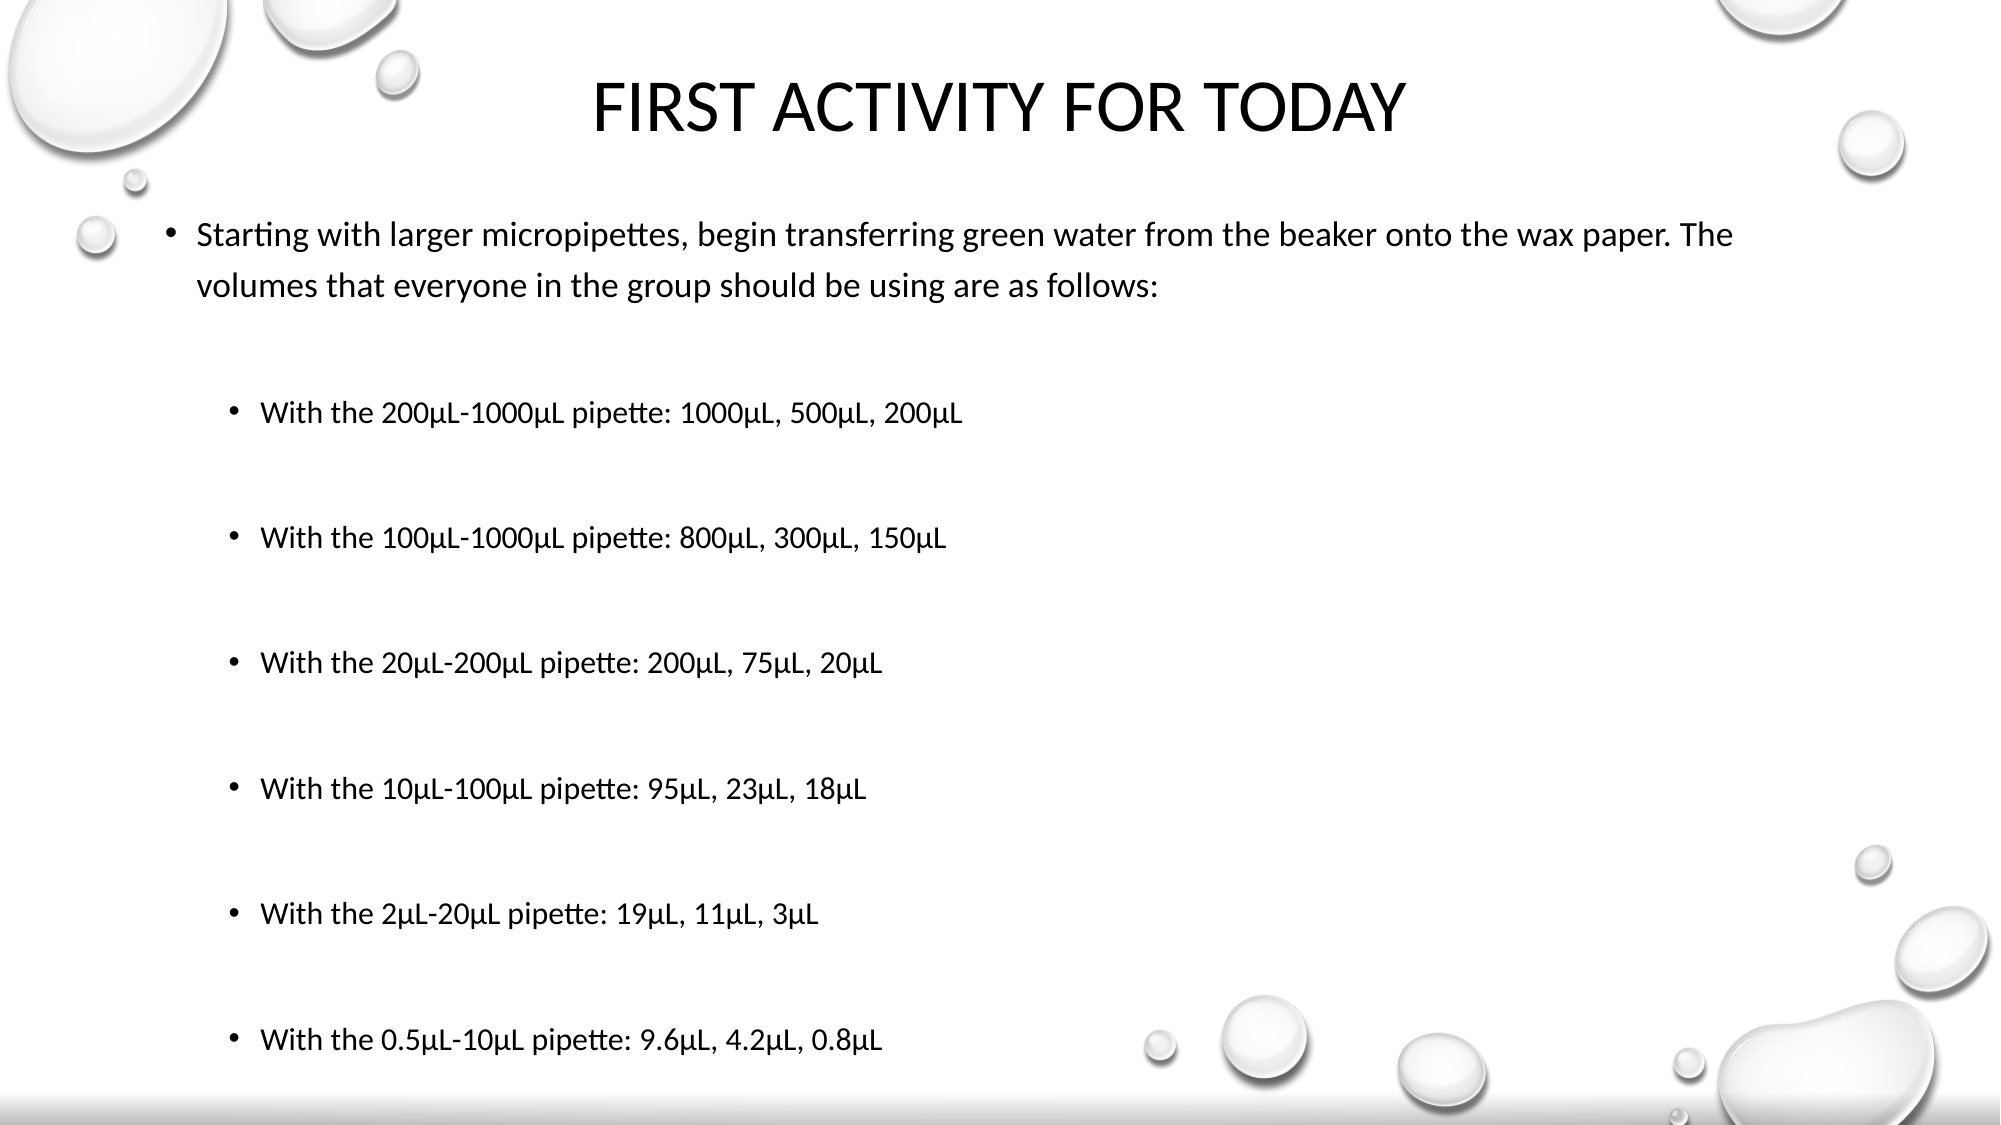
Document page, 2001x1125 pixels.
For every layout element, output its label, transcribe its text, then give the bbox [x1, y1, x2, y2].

list Starting with larger micropipettes, begin transferring green water from the beaker onto the wax paper. The volumes that everyone in the group should be using are as follows: With the 200µL-1000µL pipette: 1000µL, 500µL, 200µL With the 100µL-1000µL pipette: 800µL, 300µL, 150µL With the 20µL-200µL pipette: 200µL, 75µL, 20µL With the 10µL-100µL pipette: 95µL, 23µL, 18µL With the 2µL-20µL pipette: 19µL, 11µL, 3µL With the 0.5µL-10µL pipette: 9.6µL, 4.2µL, 0.8µL [149, 194, 1850, 1070]
title First Activity for today [149, 0, 1851, 239]
picture [0, 0, 2000, 1125]
